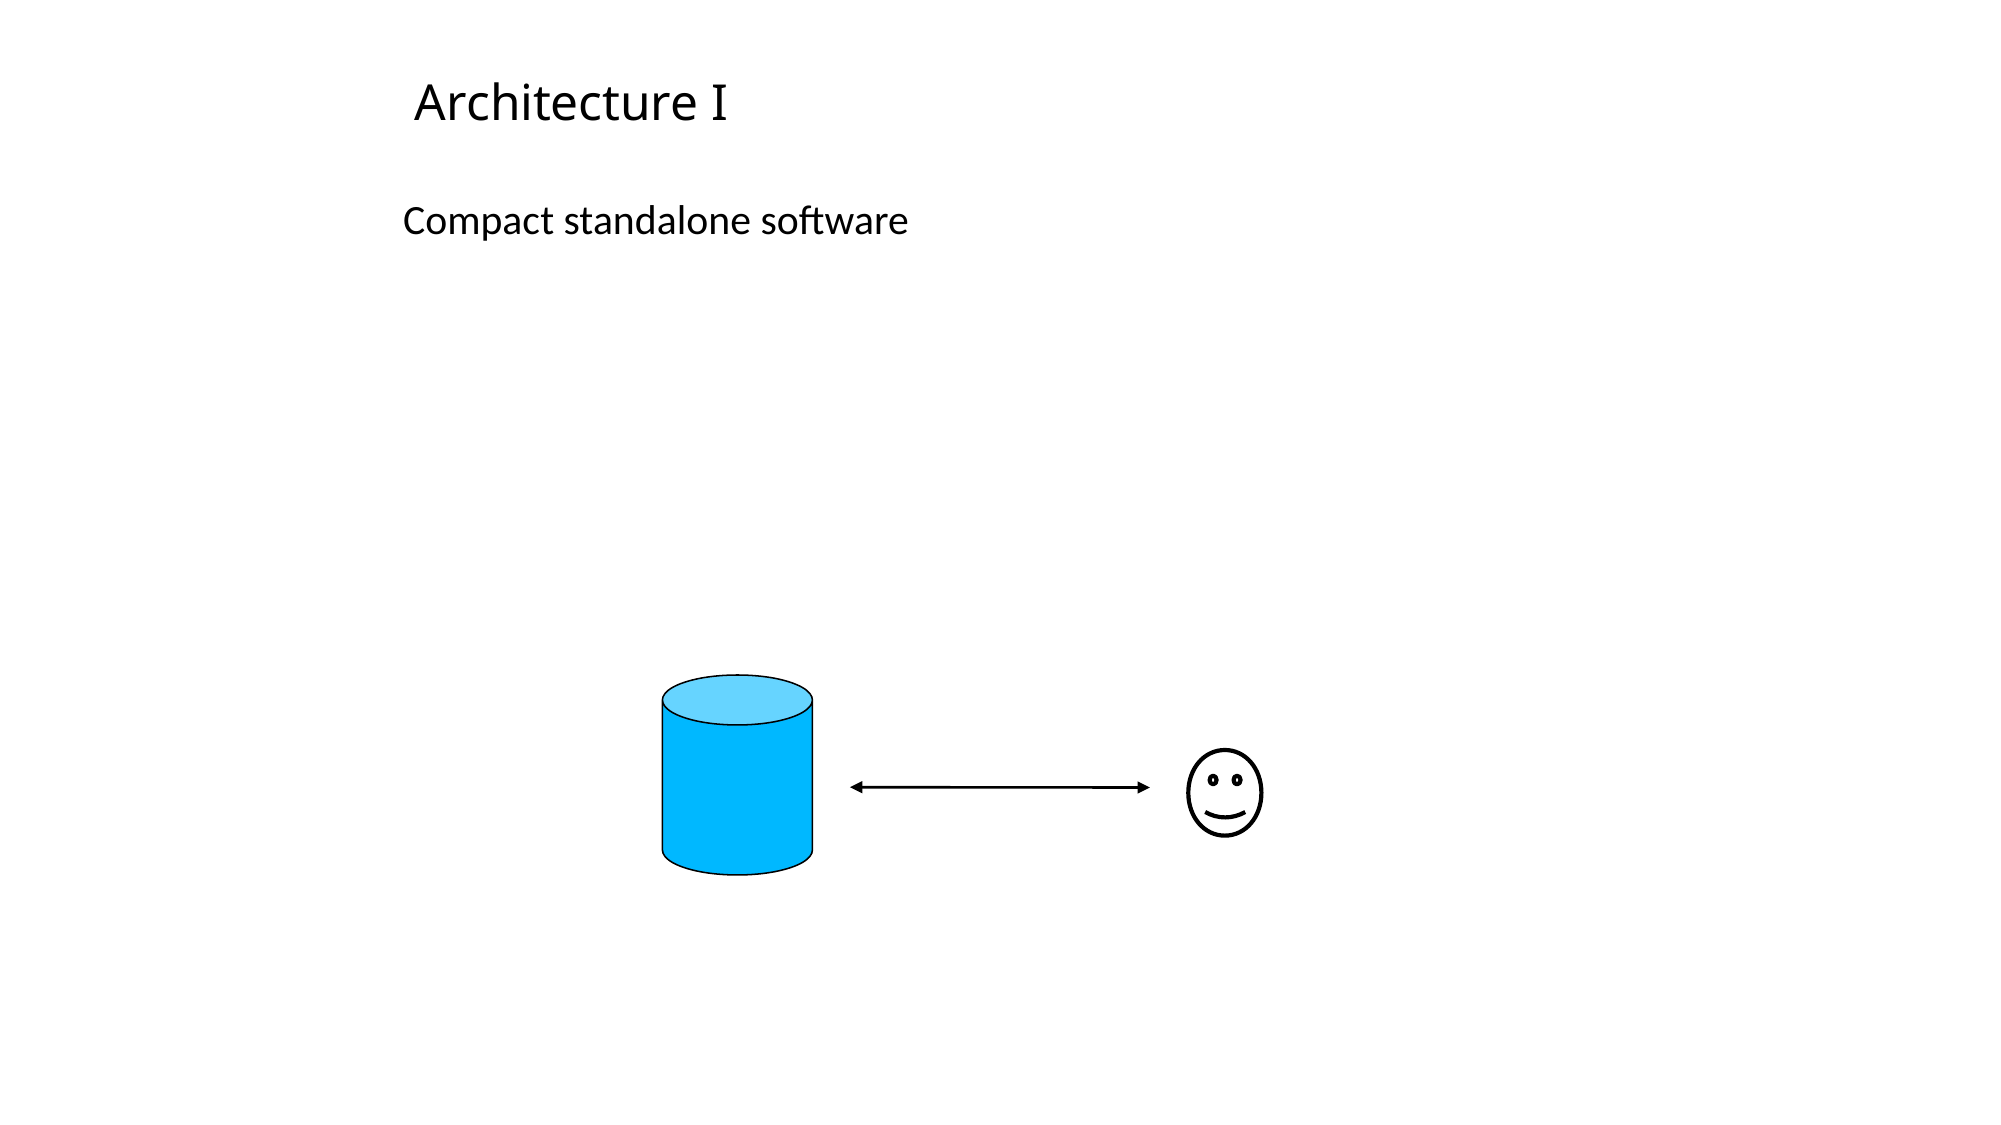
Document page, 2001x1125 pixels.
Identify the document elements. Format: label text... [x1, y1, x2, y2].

text_box [849, 781, 1150, 794]
title Architecture I [399, 3, 1663, 124]
list Compact standalone software [387, 124, 1675, 1013]
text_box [1188, 749, 1262, 836]
text_box [662, 675, 813, 875]
